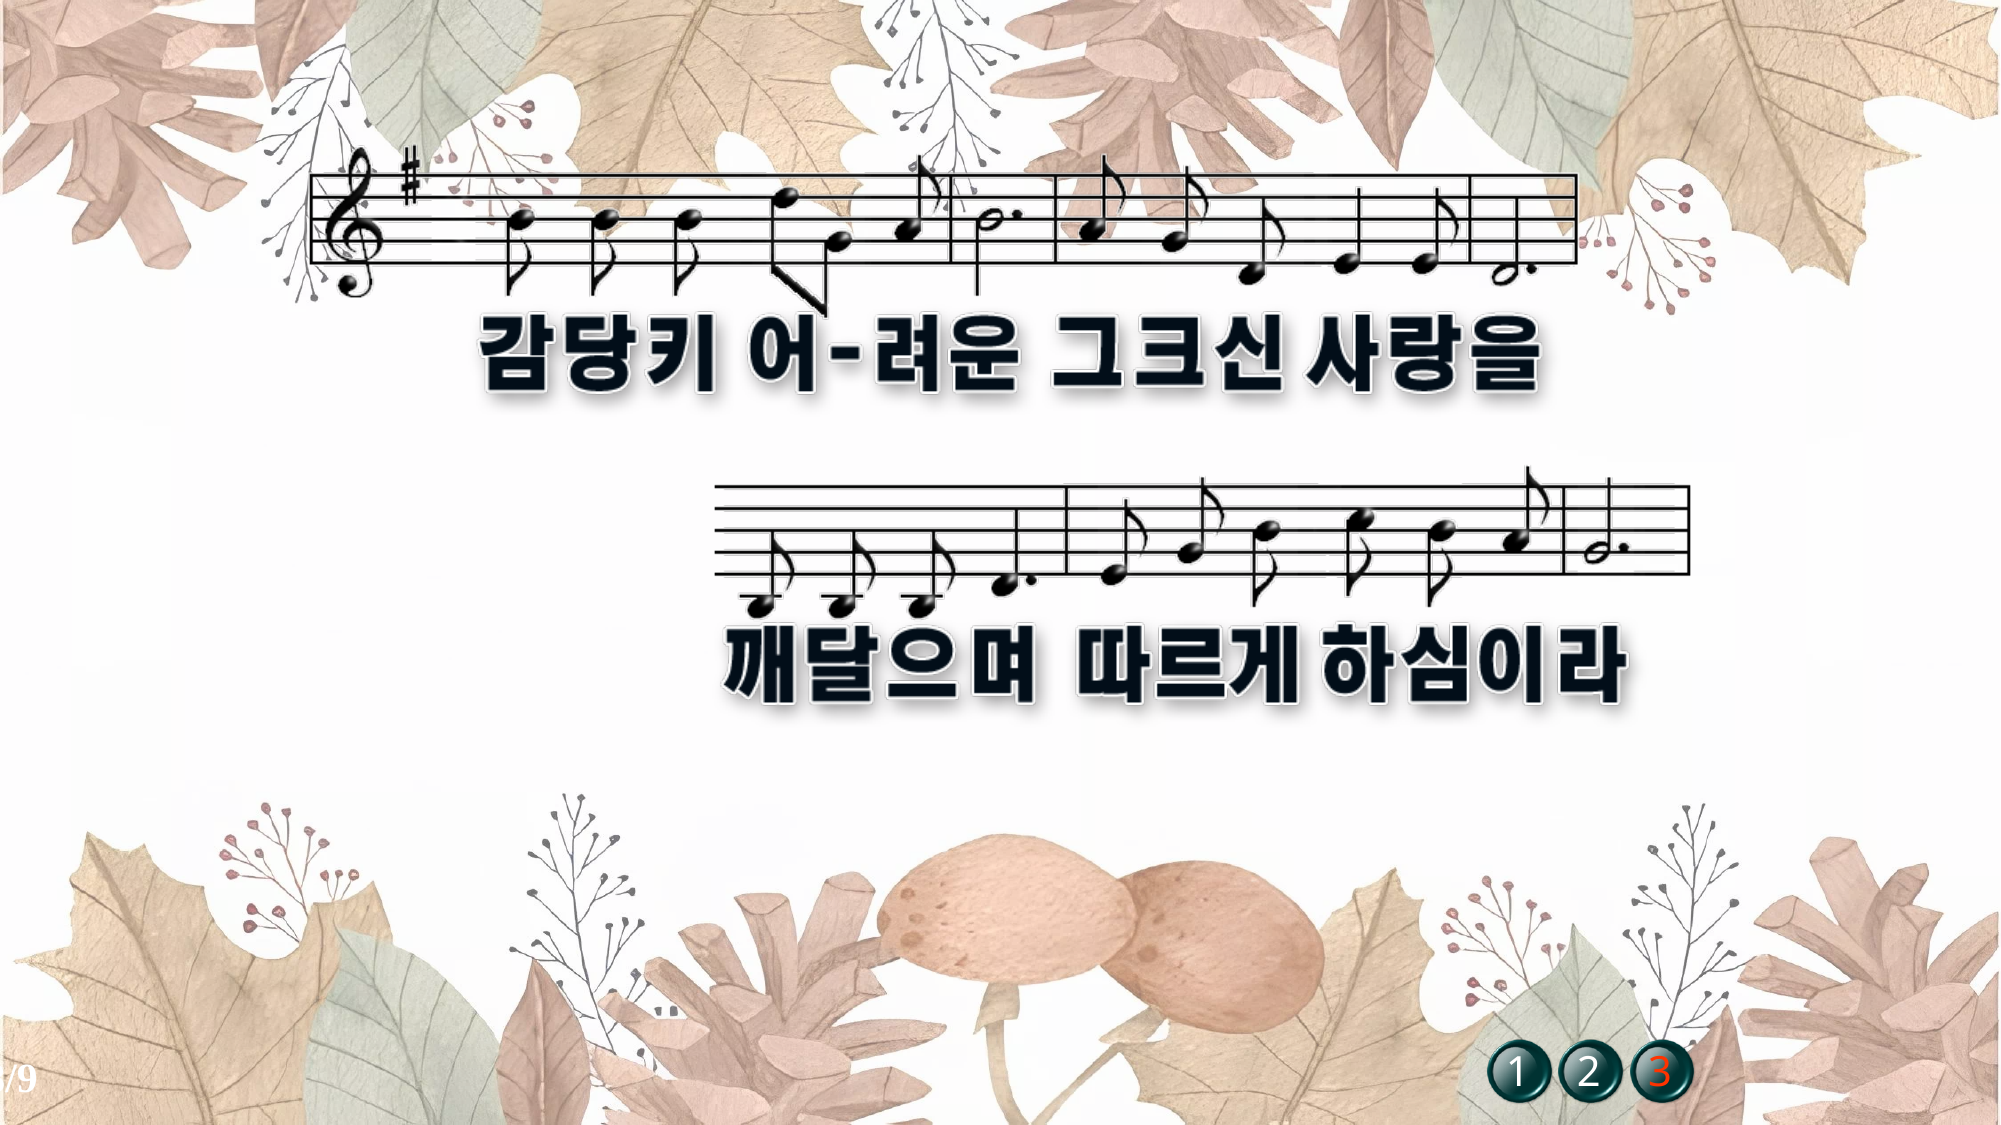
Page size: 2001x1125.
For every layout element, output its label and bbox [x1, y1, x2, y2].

picture [0, 0, 2001, 1125]
text_box [1484, 1035, 1555, 1106]
text_box [1627, 1035, 1697, 1106]
text_box [1555, 1035, 1626, 1106]
